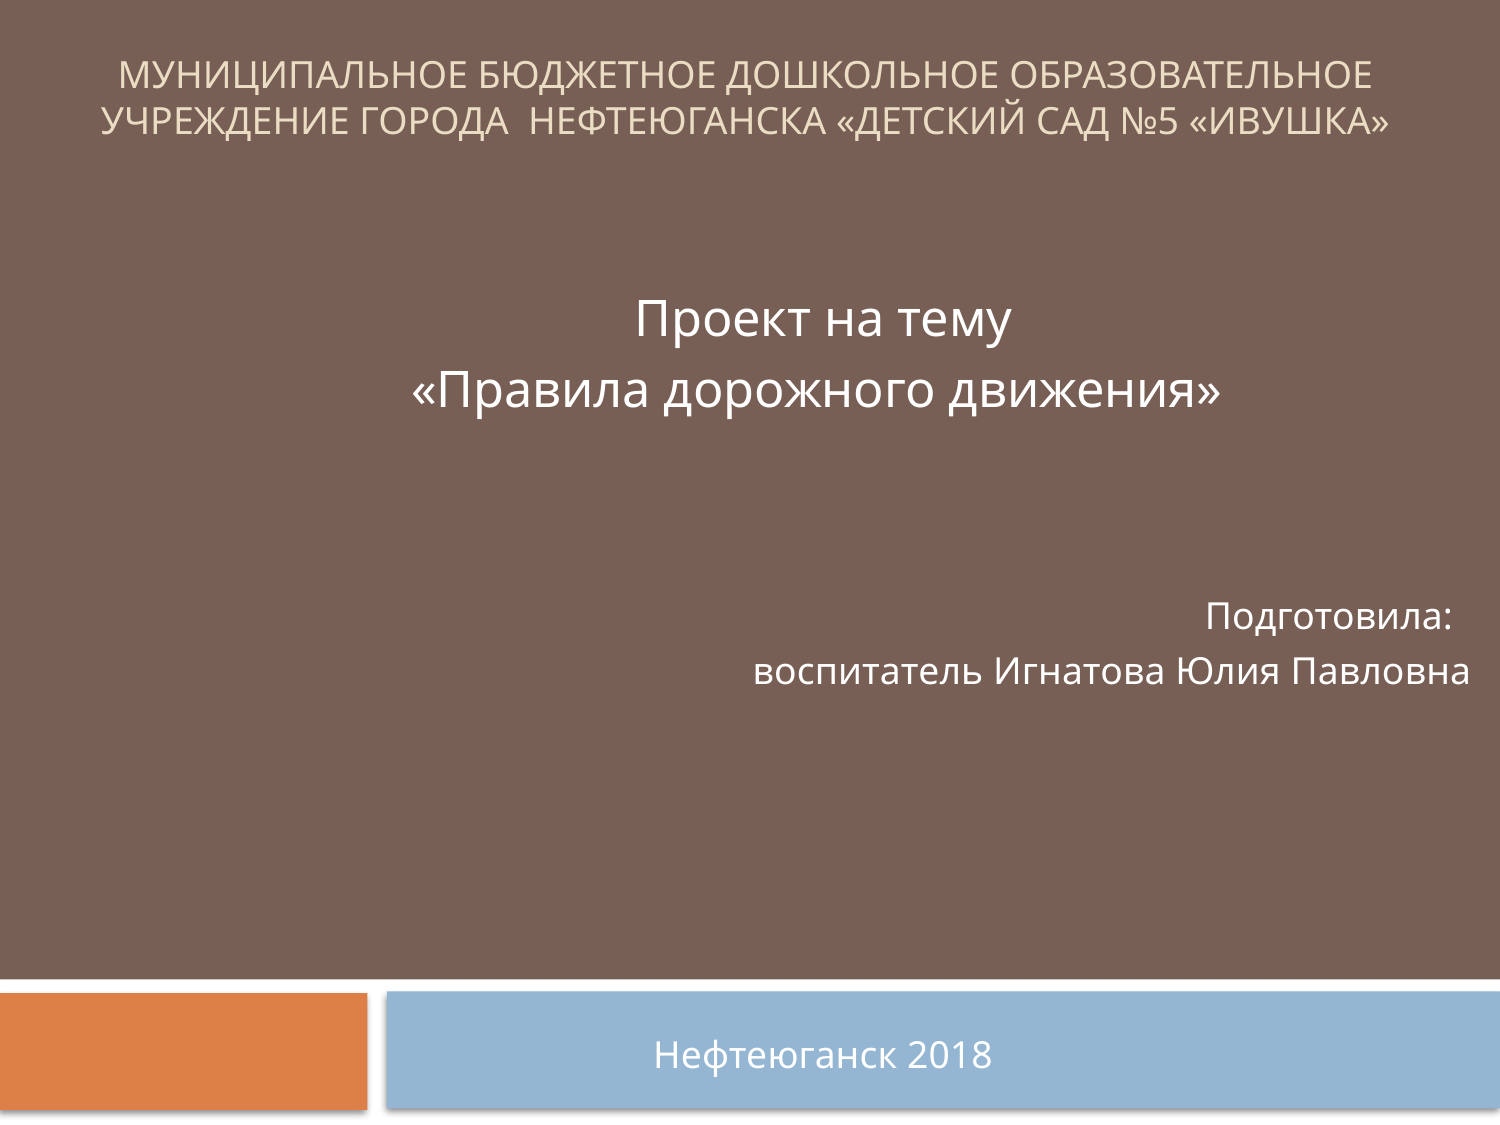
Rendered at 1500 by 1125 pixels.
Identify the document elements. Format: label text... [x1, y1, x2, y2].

title Муниципальное Бюджетное Дошкольное Образовательное Учреждение города Нефтеюганска «Детский сад №5 «Ивушка» [41, 42, 1450, 149]
subtitle Проект на тему «Правила дорожного движения» Подготовила: воспитатель Игнатова Юлия Павловна Нефтеюганск 2018 [159, 278, 1488, 1094]
